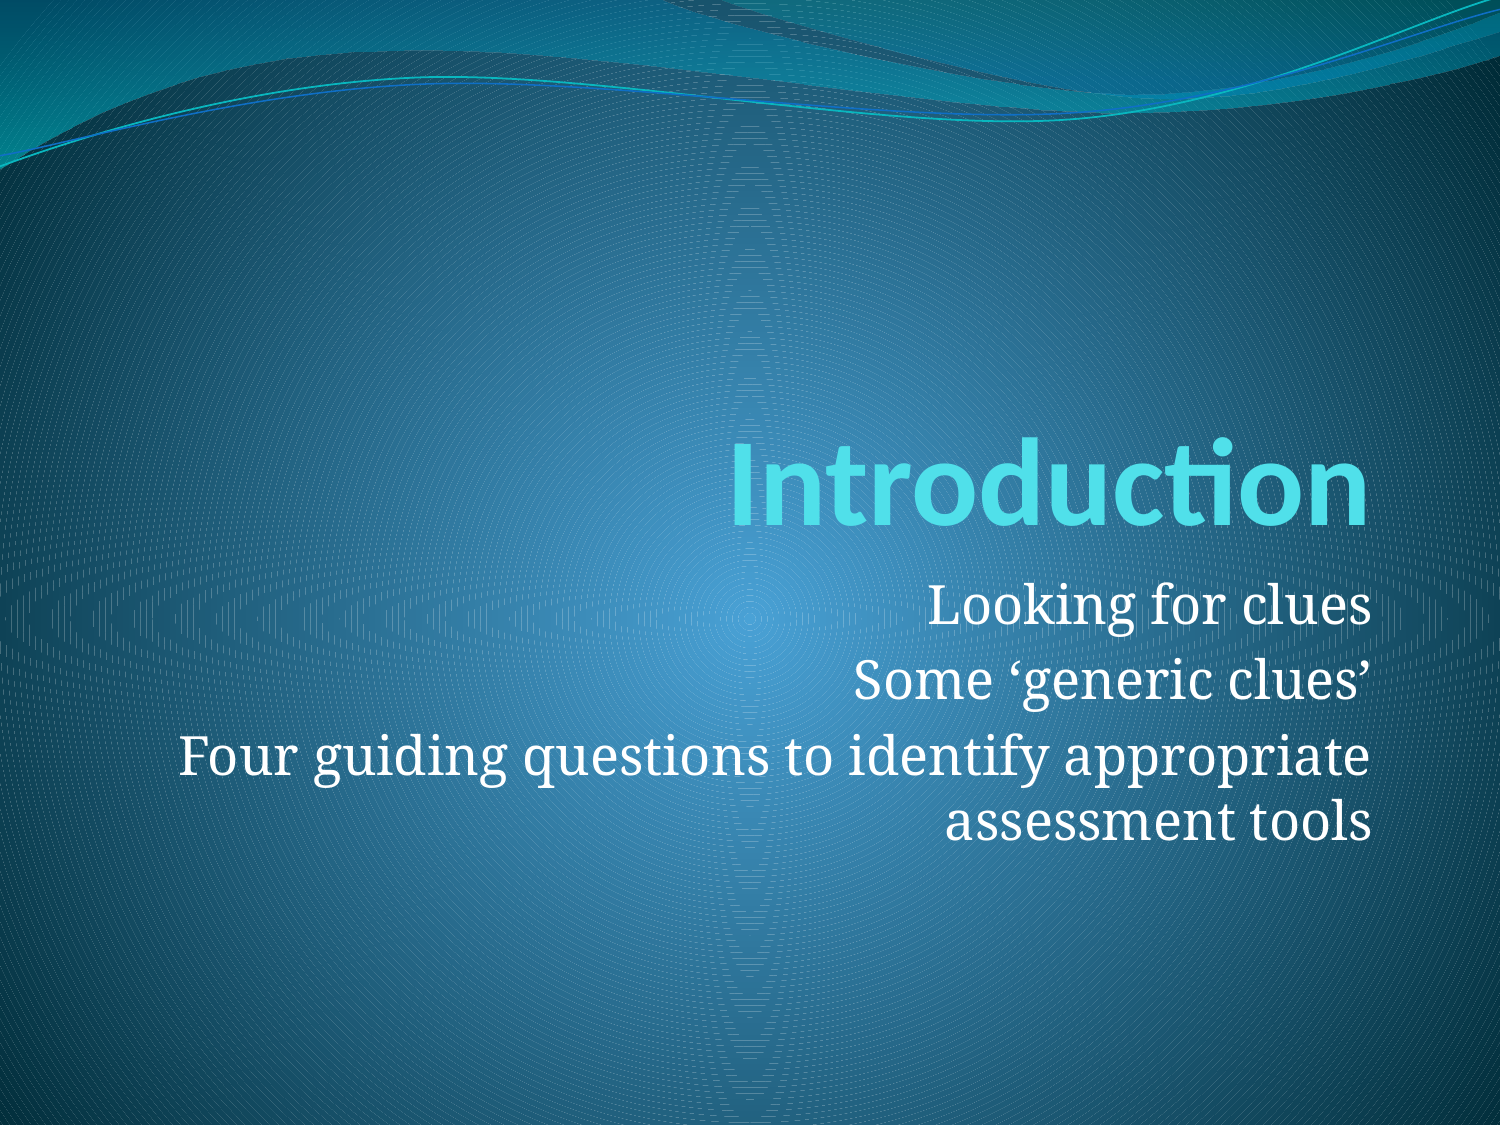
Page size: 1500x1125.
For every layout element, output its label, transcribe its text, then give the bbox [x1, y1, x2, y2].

subtitle Looking for clues Some ‘generic clues’ Four guiding questions to identify appropriate assessment tools [87, 562, 1377, 818]
title Introduction [87, 187, 1376, 551]
